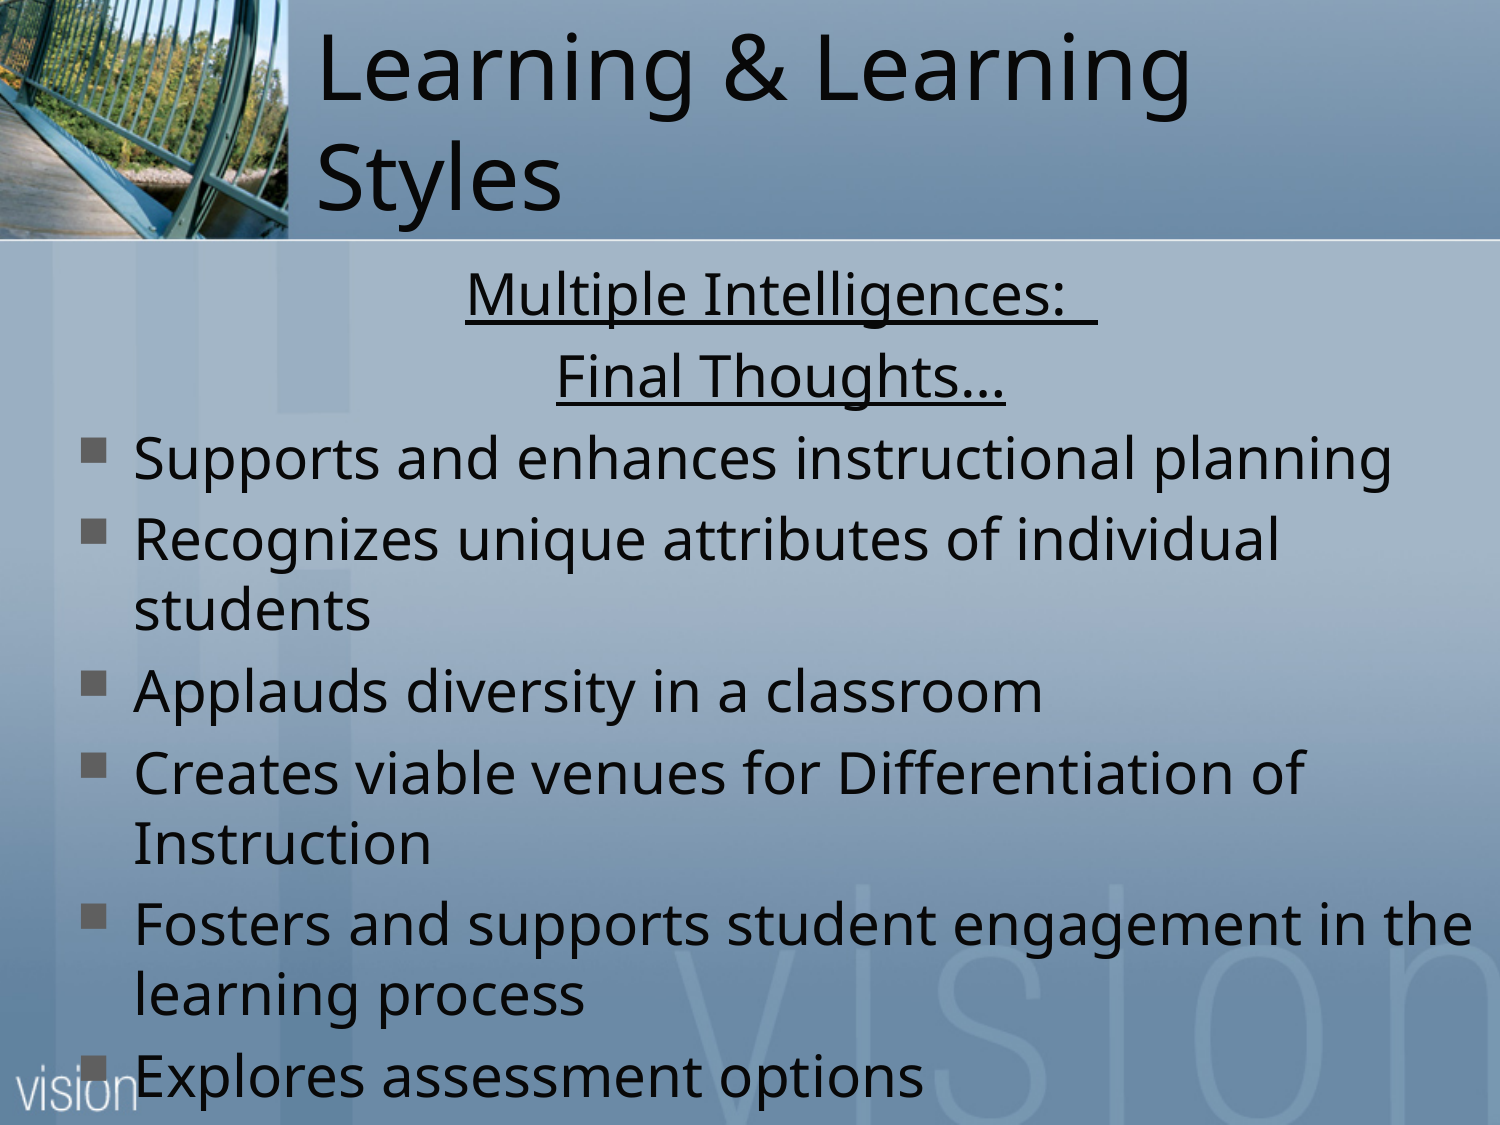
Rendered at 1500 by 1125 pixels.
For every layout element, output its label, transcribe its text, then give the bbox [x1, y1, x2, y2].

title Learning & Learning Styles [299, 30, 1462, 207]
picture [0, 0, 1500, 1125]
list Multiple Intelligences: Final Thoughts… Supports and enhances instructional planning Recognizes unique attributes of individual students Applauds diversity in a classroom Creates viable venues for Differentiation of Instruction Fosters and supports student engagement in the learning process Explores assessment options [62, 249, 1500, 1083]
